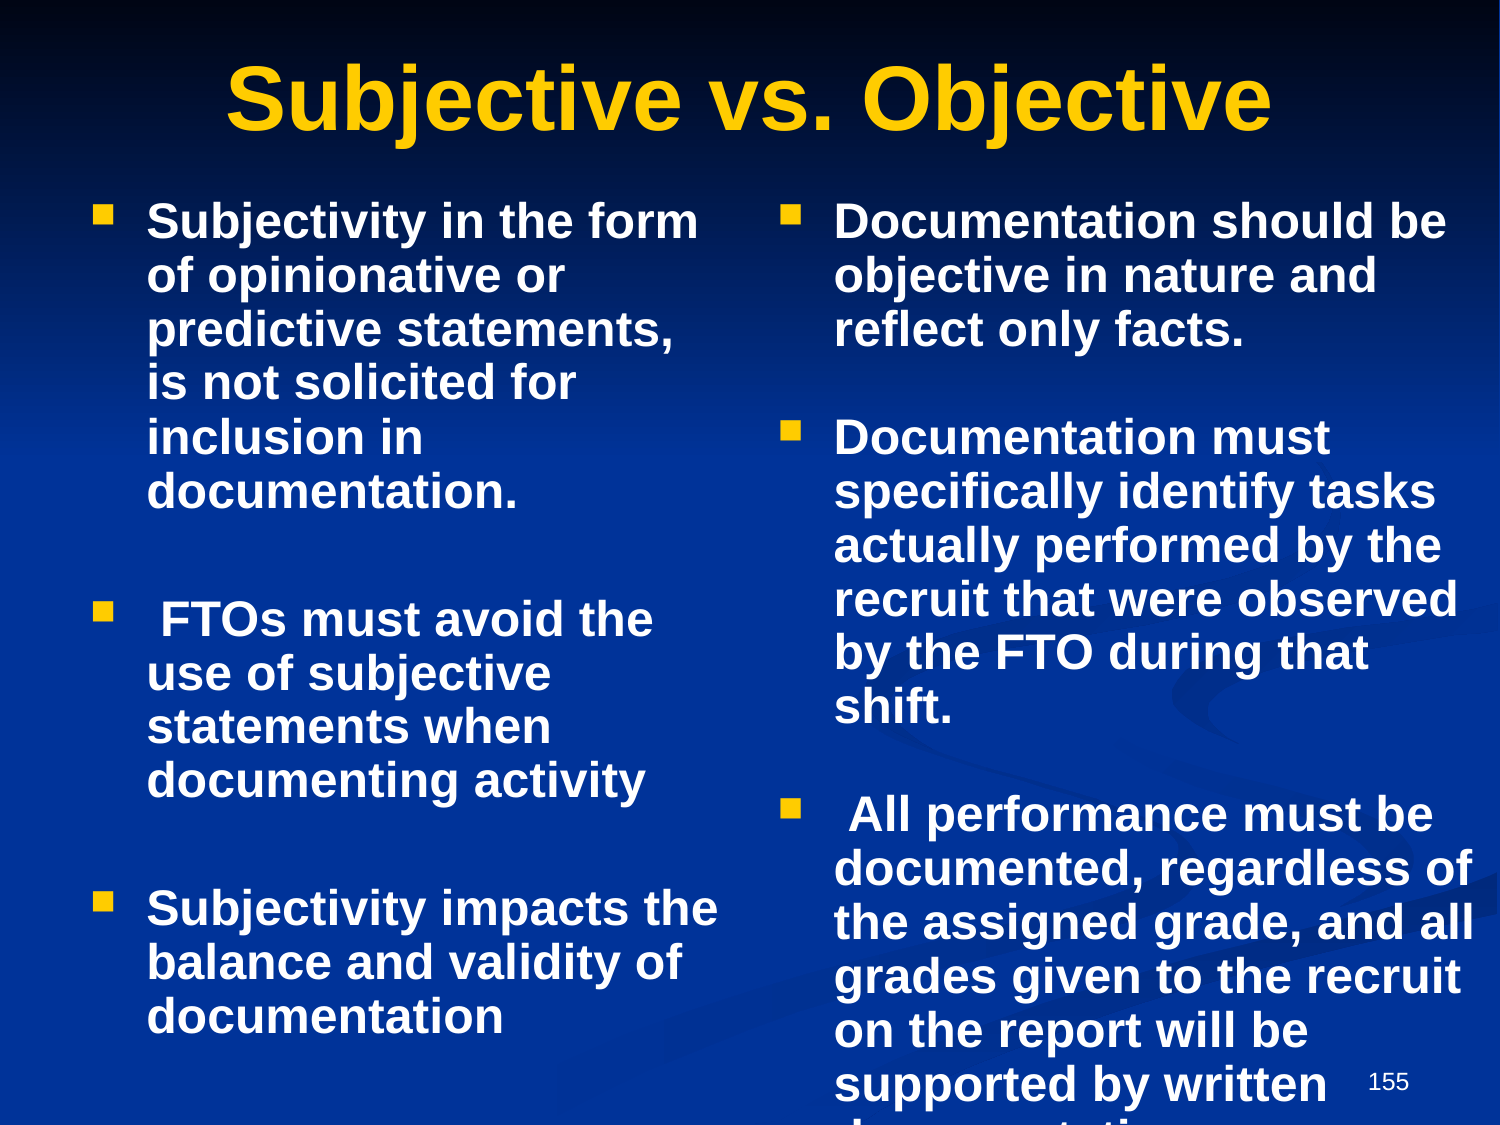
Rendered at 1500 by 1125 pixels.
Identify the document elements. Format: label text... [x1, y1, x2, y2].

list Subjectivity in the form of opinionative or predictive statements, is not solicited for inclusion in documentation. FTOs must avoid the use of subjective statements when documenting activity Subjectivity impacts the balance and validity of documentation [74, 187, 738, 931]
slide_number 155 [1074, 1051, 1426, 1104]
title Subjective vs. Objective [74, 0, 1426, 188]
list Documentation should be objective in nature and reflect only facts. Documentation must specifically identify tasks actually performed by the recruit that were observed by the FTO during that shift. All performance must be documented, regardless of the assigned grade, and all grades given to the recruit on the report will be supported by written documentation [762, 187, 1500, 1051]
